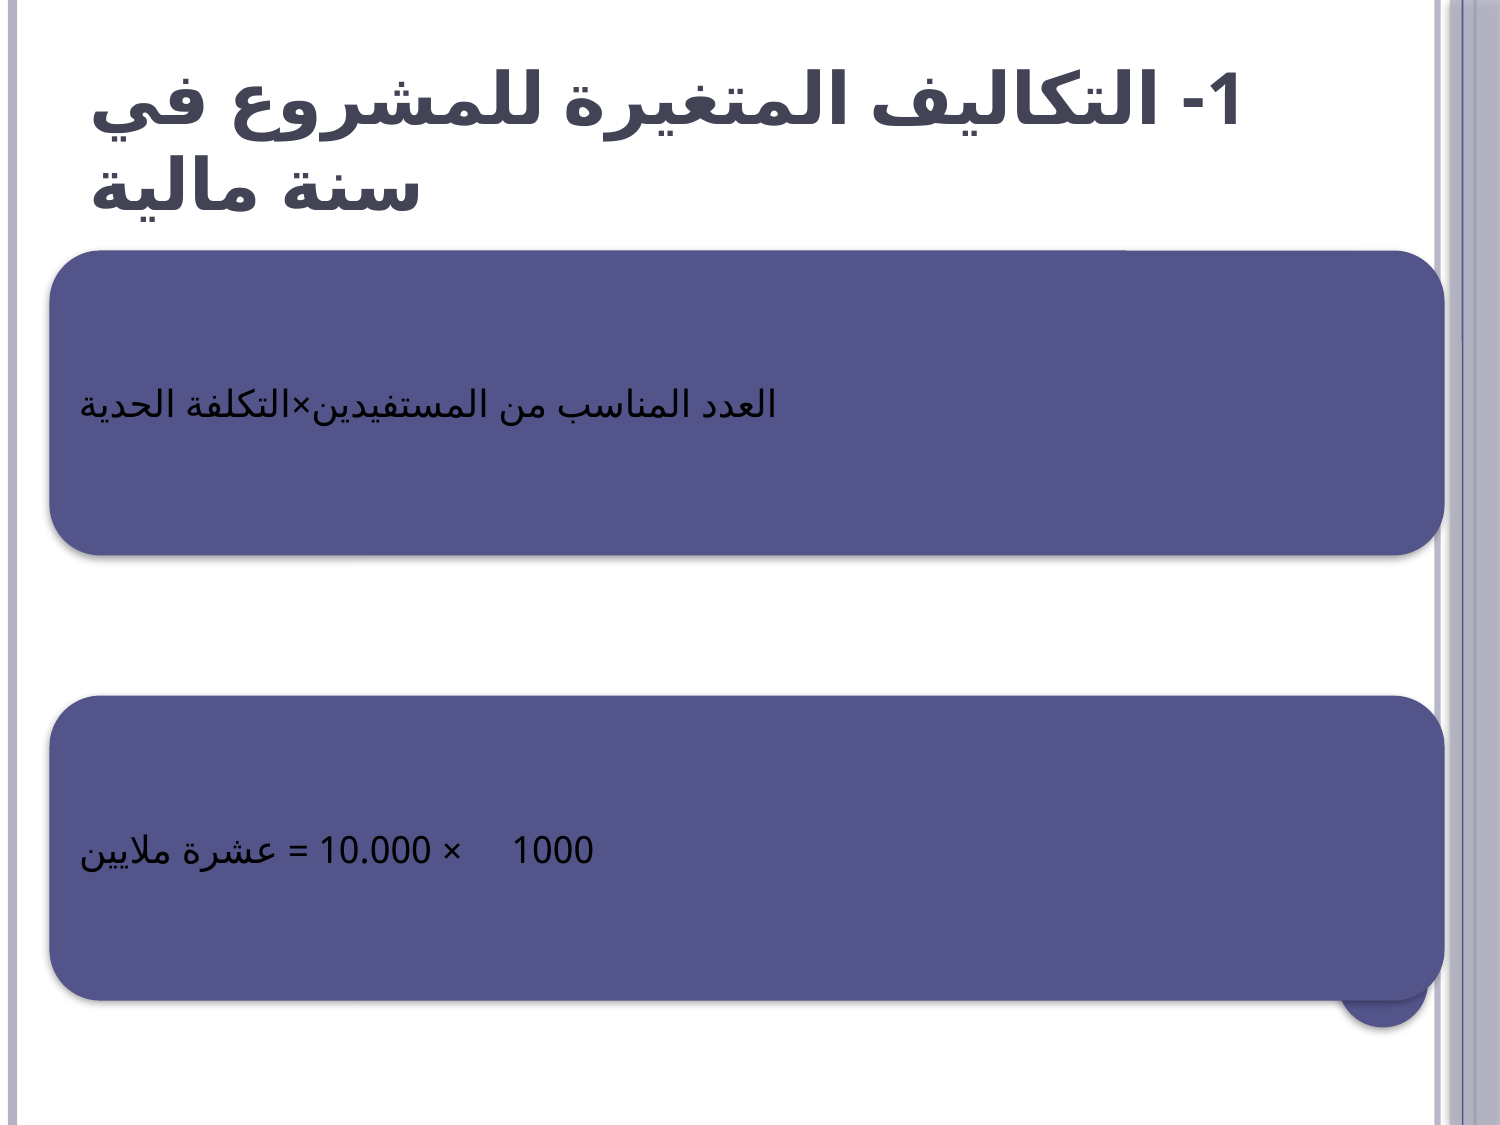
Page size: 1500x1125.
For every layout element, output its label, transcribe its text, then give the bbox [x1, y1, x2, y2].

title 1- التكاليف المتغيرة للمشروع في سنة مالية [75, 45, 1300, 233]
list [48, 249, 1446, 1001]
